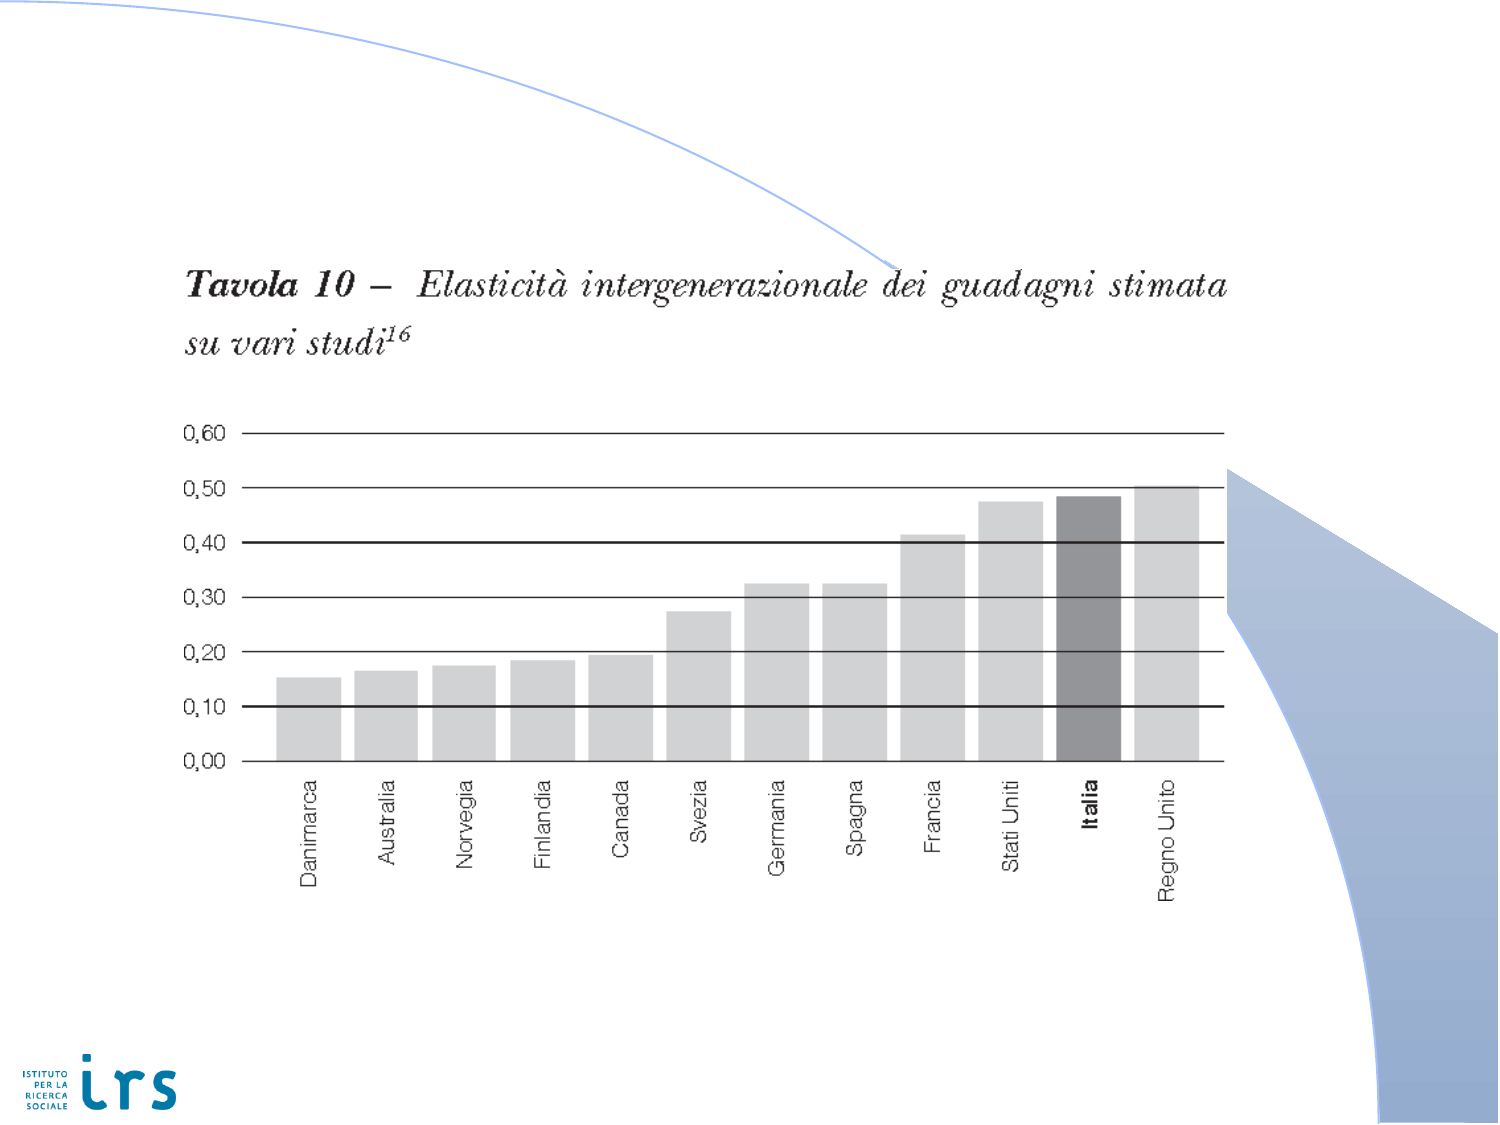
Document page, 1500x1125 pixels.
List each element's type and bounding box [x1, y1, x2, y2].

picture [23, 1054, 176, 1110]
list [183, 268, 1227, 901]
picture [163, 1077, 176, 1091]
